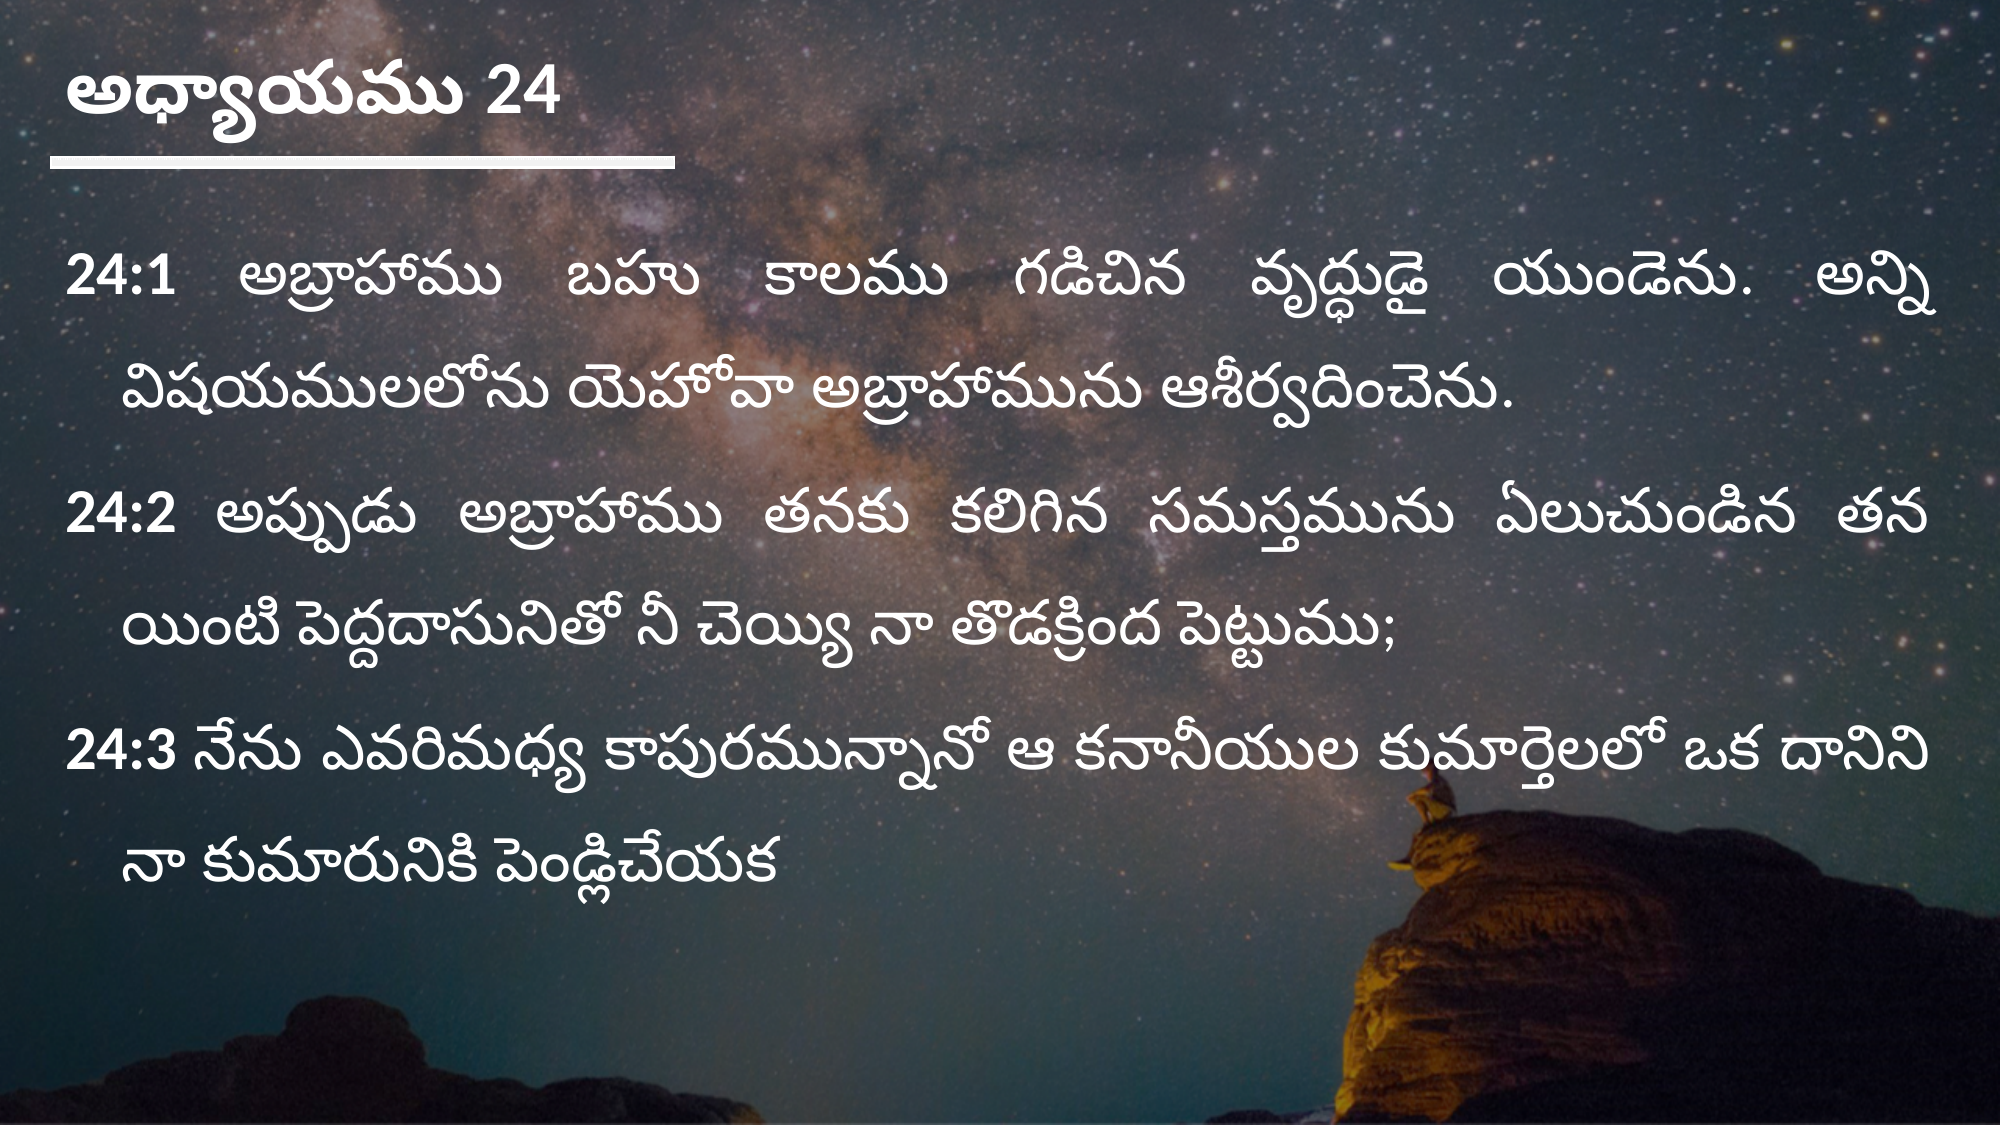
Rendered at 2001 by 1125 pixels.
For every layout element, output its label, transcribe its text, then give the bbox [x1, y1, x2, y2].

title అధ్యాయము 24 [50, 0, 1925, 167]
picture [0, 0, 2000, 1125]
list 24:1 అబ్రాహాము బహు కాలము గడిచిన వృద్ధుడై యుండెను. అన్ని విషయములలోను యెహోవా అబ్రాహామును ఆశీర్వదించెను. 24:2 అప్పుడు అబ్రాహాము తనకు కలిగిన సమస్తమును ఏలుచుండిన తన యింటి పెద్దదాసునితో నీ చెయ్యి నా తొడక్రింద పెట్టుము; 24:3 నేను ఎవరిమధ్య కాపురమున్నానో ఆ కనానీయుల కుమార్తెలలో ఒక దానిని నా కుమారునికి పెండ్లిచేయక [50, 187, 1946, 1063]
